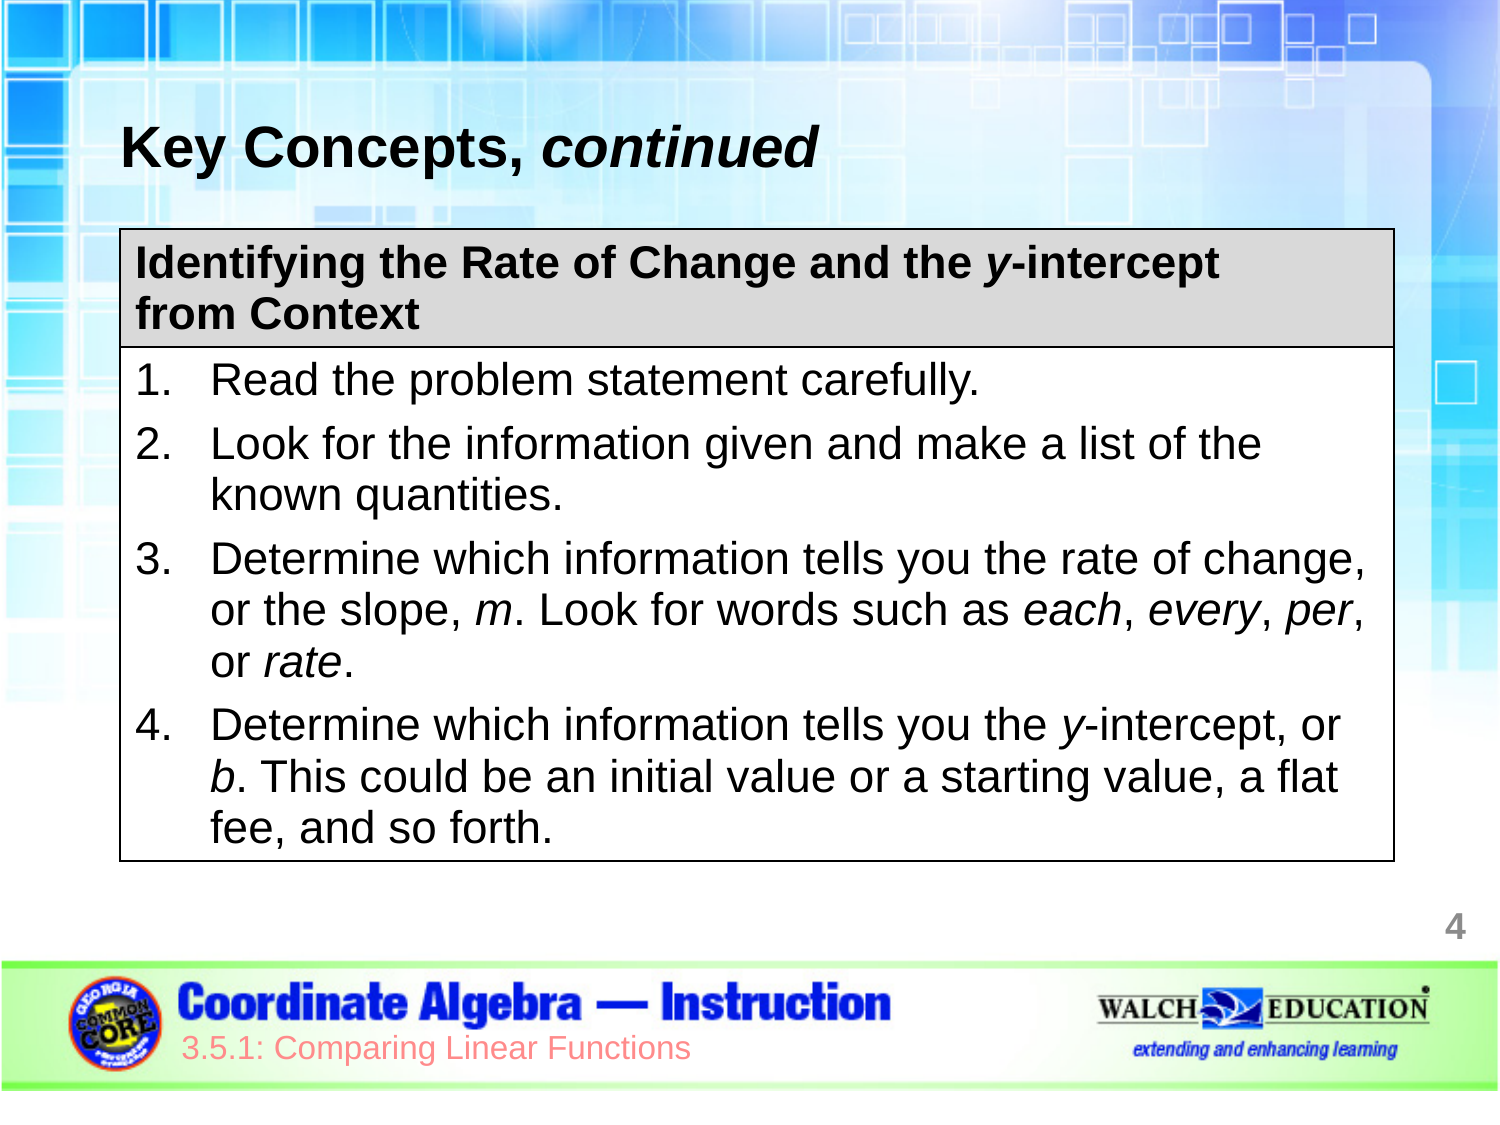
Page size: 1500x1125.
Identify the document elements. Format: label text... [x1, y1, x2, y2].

table_cell Read the problem statement carefully. Look for the information given and make a list of the known quantities. Determine which information tells you the rate of change, or the slope, m. Look for words such as each, every, per, or rate. Determine which information tells you the y-intercept, or b. This could be an initial value or a starting value, a flat fee, and so forth. [121, 348, 1393, 860]
footer 3.5.1: Comparing Linear Functions [166, 1024, 1080, 1069]
subtitle Key Concepts, continued [105, 101, 1394, 922]
picture [1, 0, 1500, 1091]
slide_number 4 [1361, 901, 1481, 949]
table_header Identifying the Rate of Change and the y-intercept from Context [121, 230, 1393, 346]
